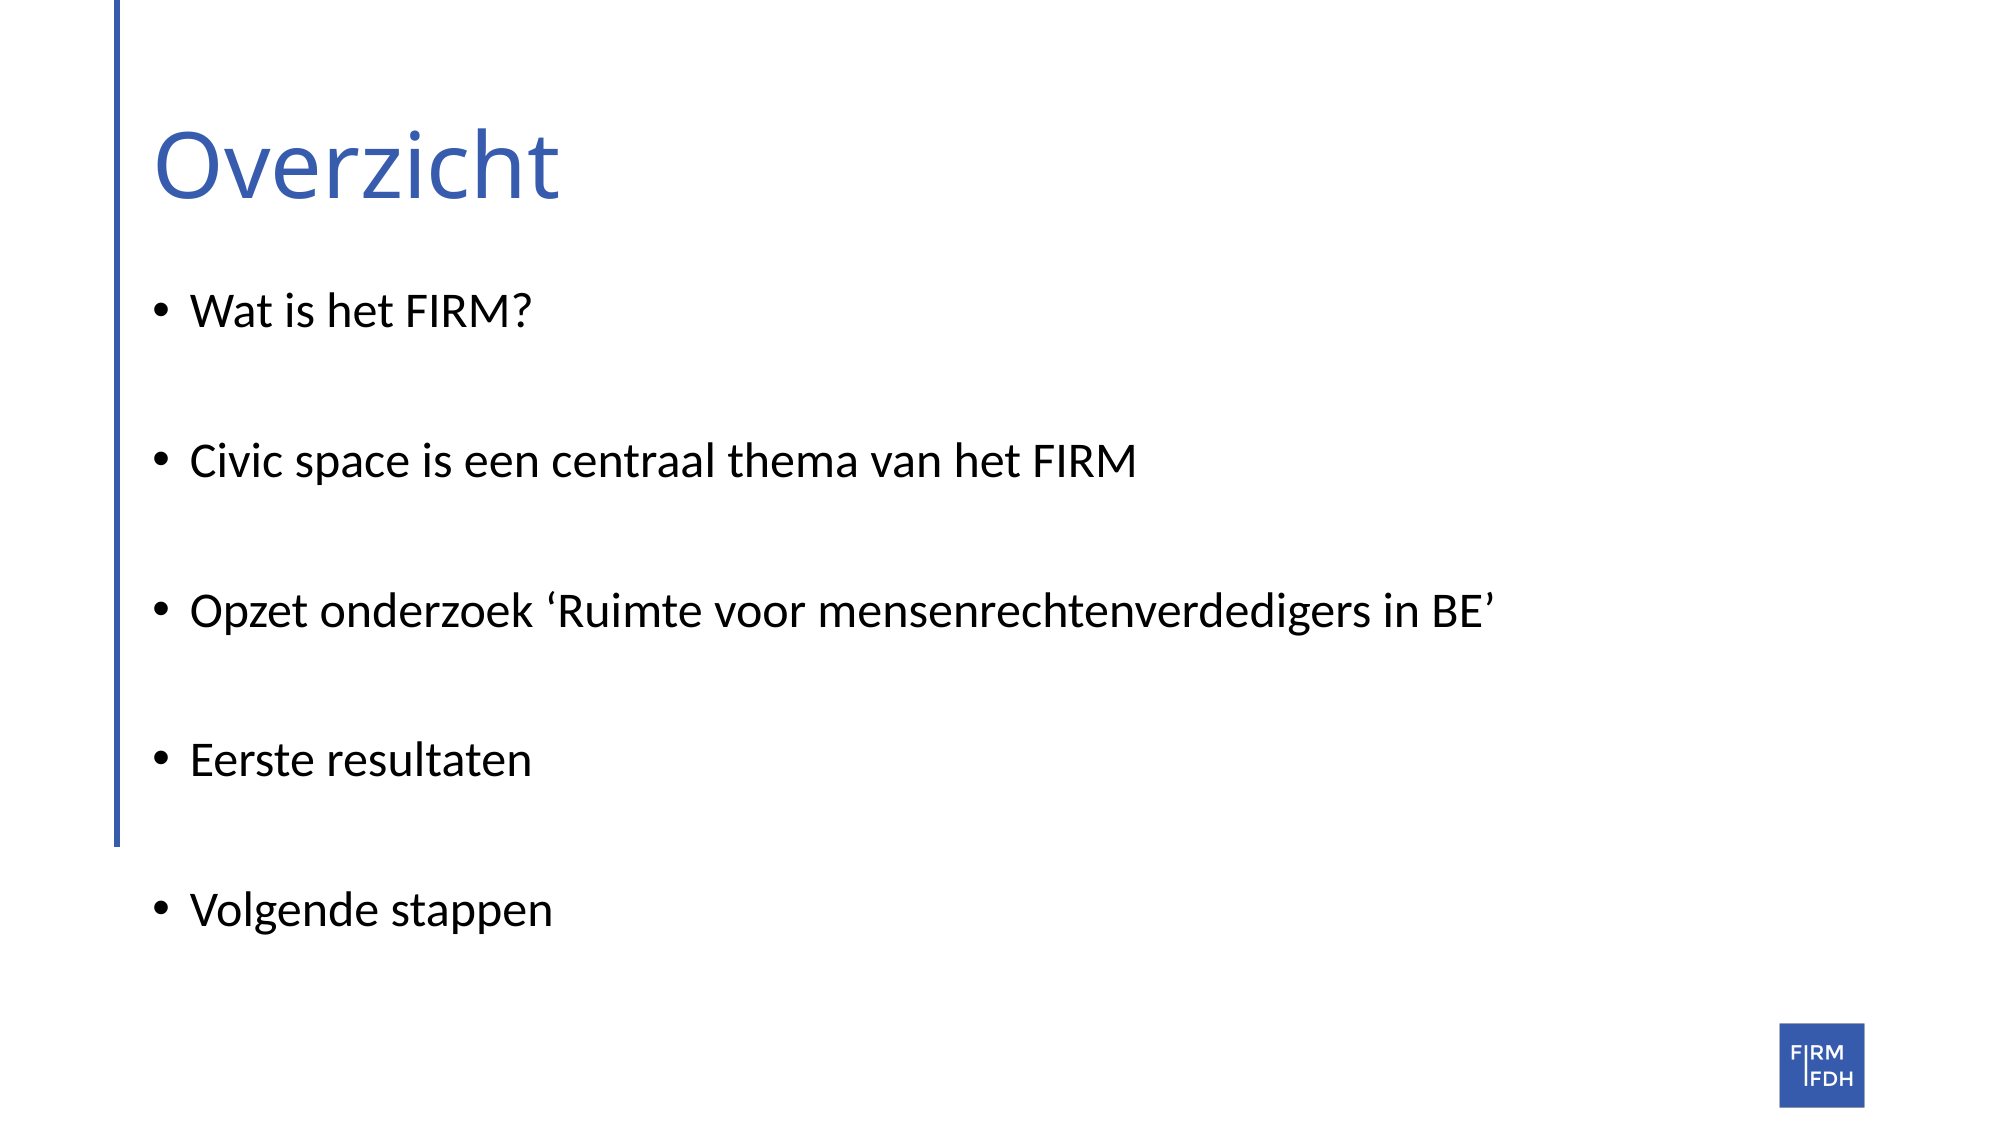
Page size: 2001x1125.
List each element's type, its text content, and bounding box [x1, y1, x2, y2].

list Wat is het FIRM? Civic space is een centraal thema van het FIRM Opzet onderzoek ‘Ruimte voor mensenrechtenverdedigers in BE’ Eerste resultaten Volgende stappen [137, 277, 1863, 992]
title Overzicht [137, 59, 1863, 277]
picture [1769, 1013, 1875, 1118]
